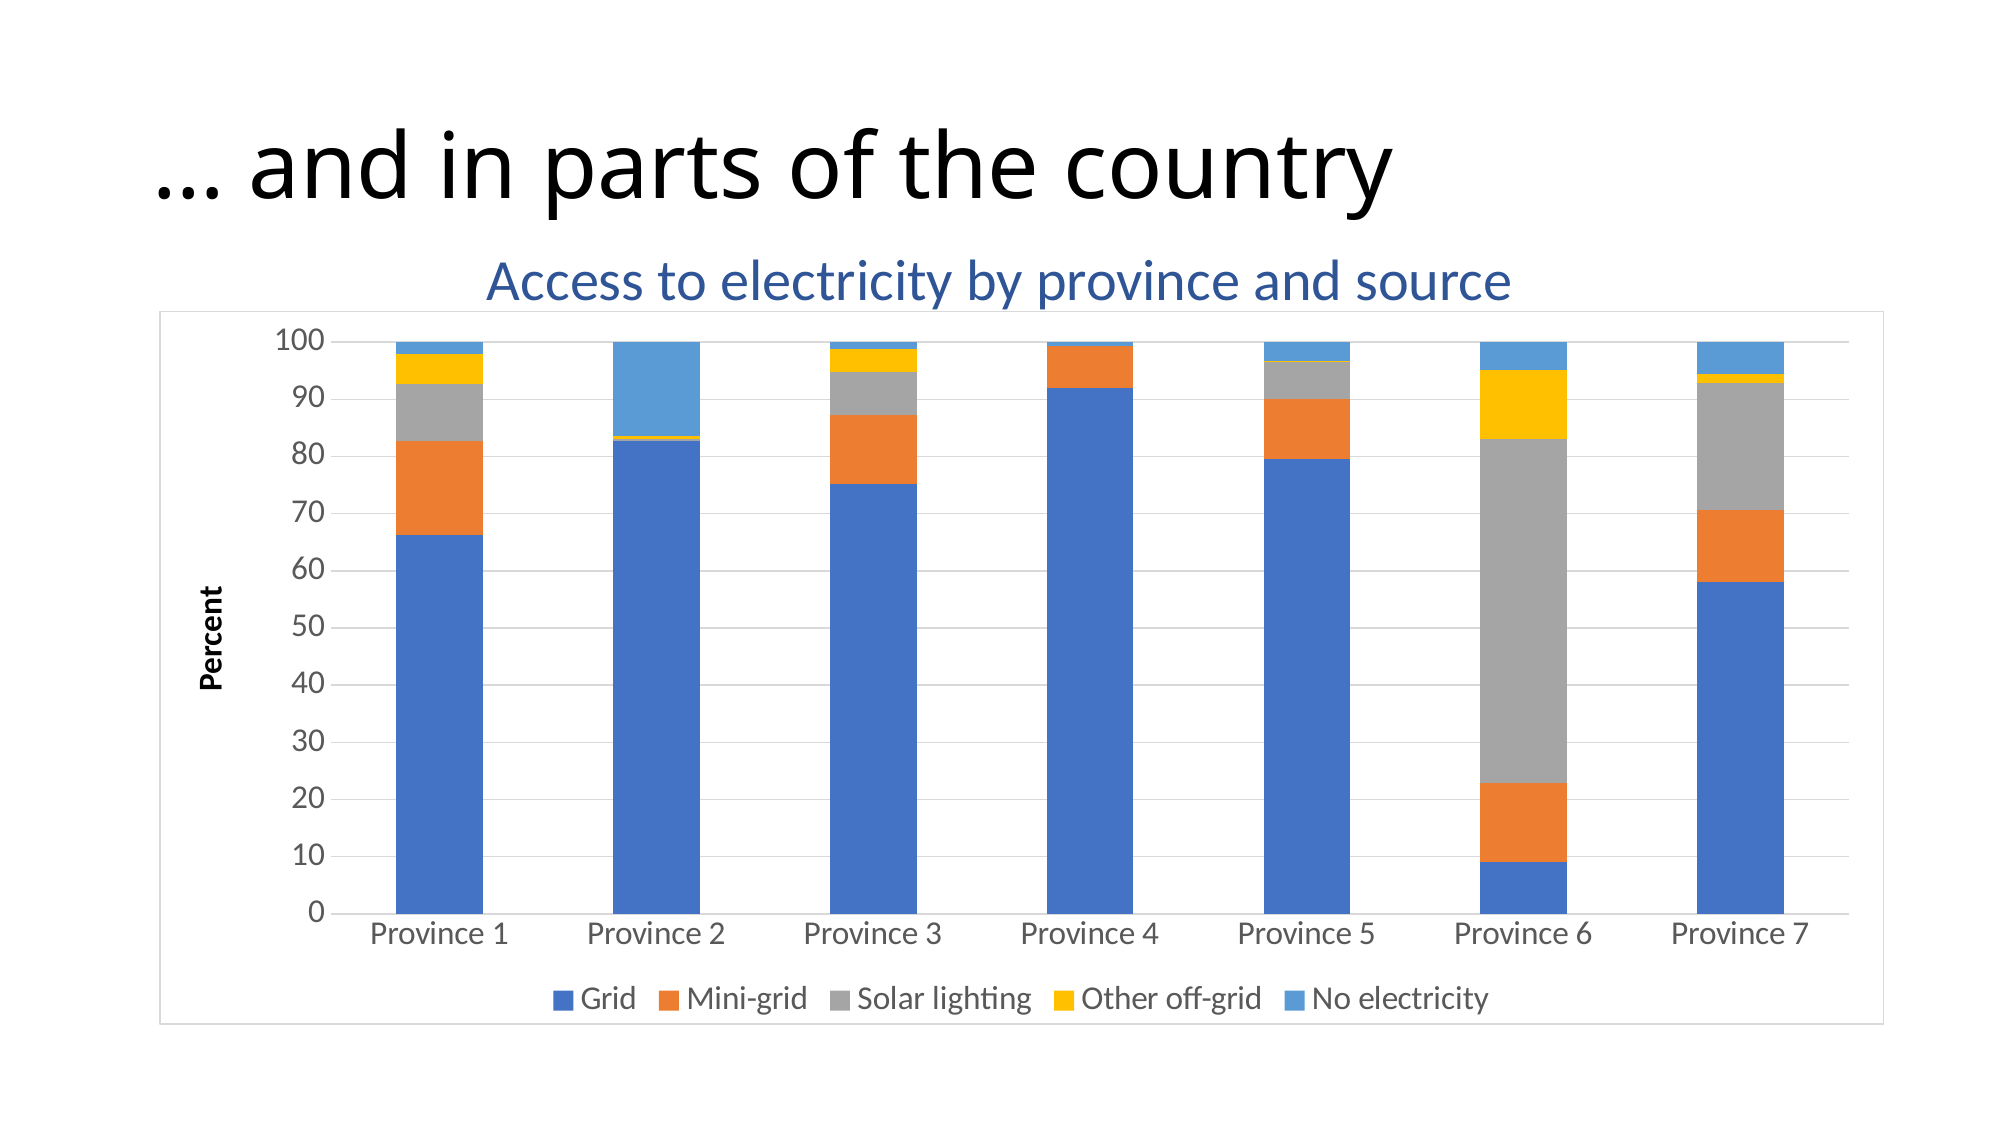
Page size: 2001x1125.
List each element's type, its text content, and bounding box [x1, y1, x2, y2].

title … and in parts of the country [137, 59, 1863, 278]
text_box Access to electricity by province and source [232, 240, 1768, 310]
chart [159, 310, 1885, 1025]
